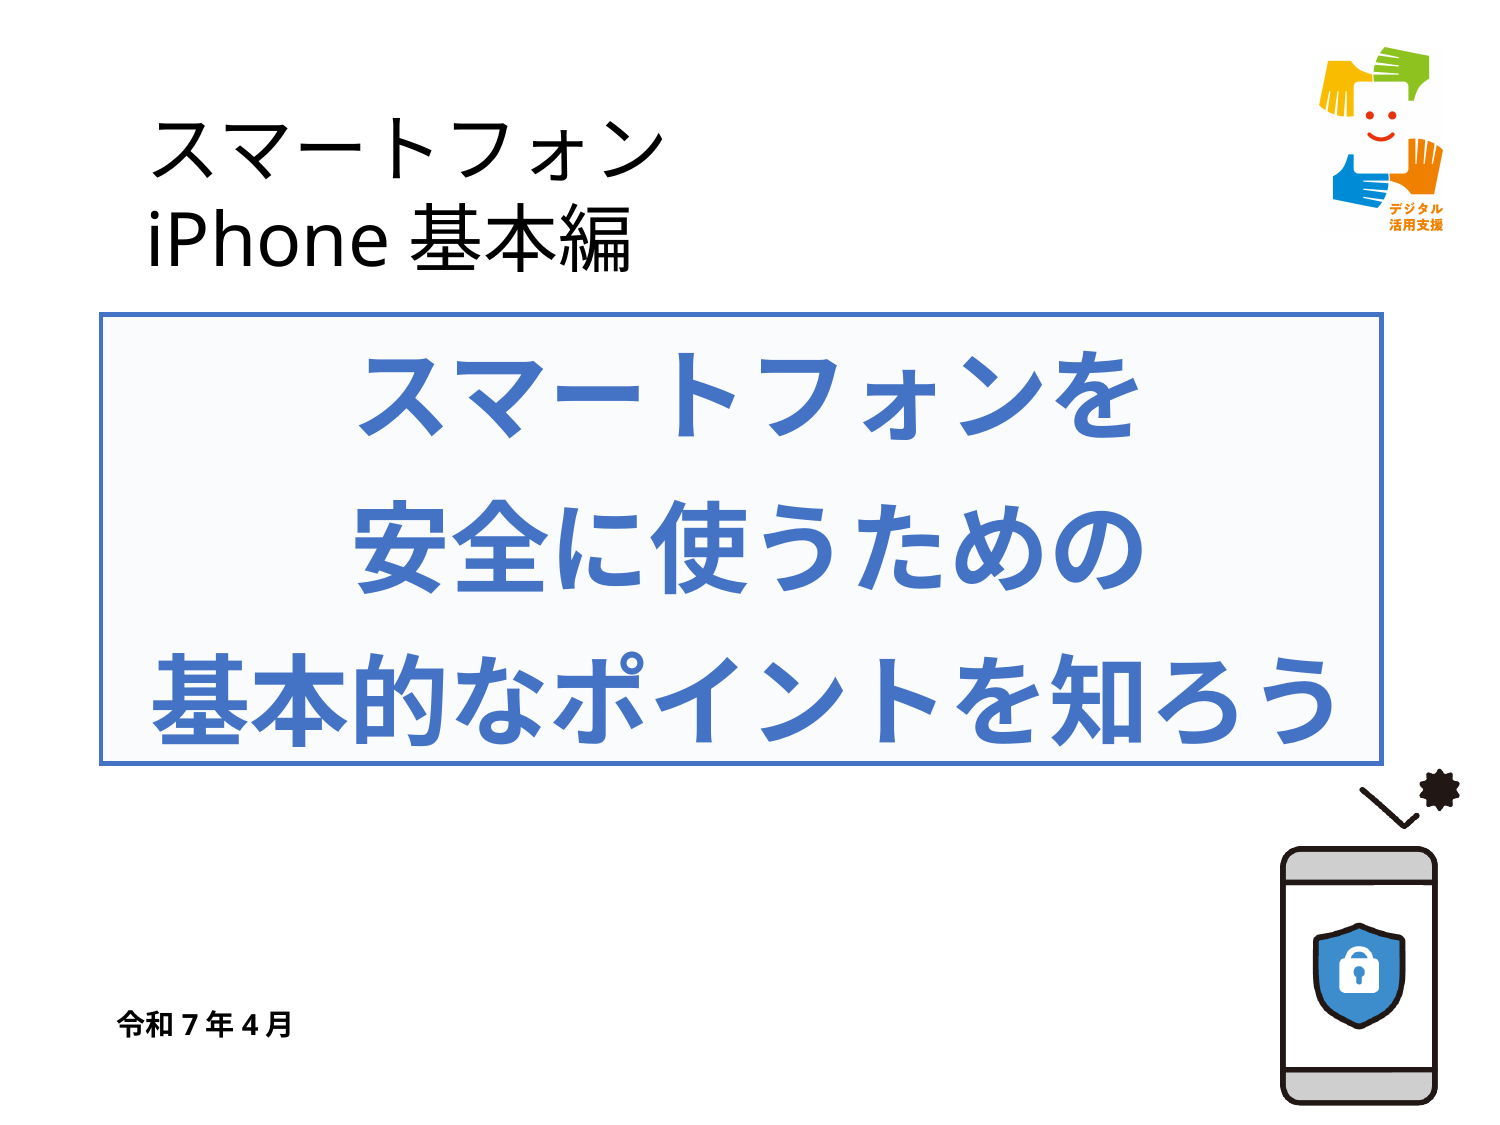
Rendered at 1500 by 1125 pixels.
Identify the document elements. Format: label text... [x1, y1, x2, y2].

text_box スマートフォン iPhone基本編 [130, 93, 1195, 289]
text_box 令和7年4月 [101, 998, 456, 1049]
picture [1280, 768, 1460, 1106]
text_box スマートフォンを 安全に使うための 基本的なポイントを知ろう [109, 380, 1391, 699]
picture [1319, 47, 1443, 231]
